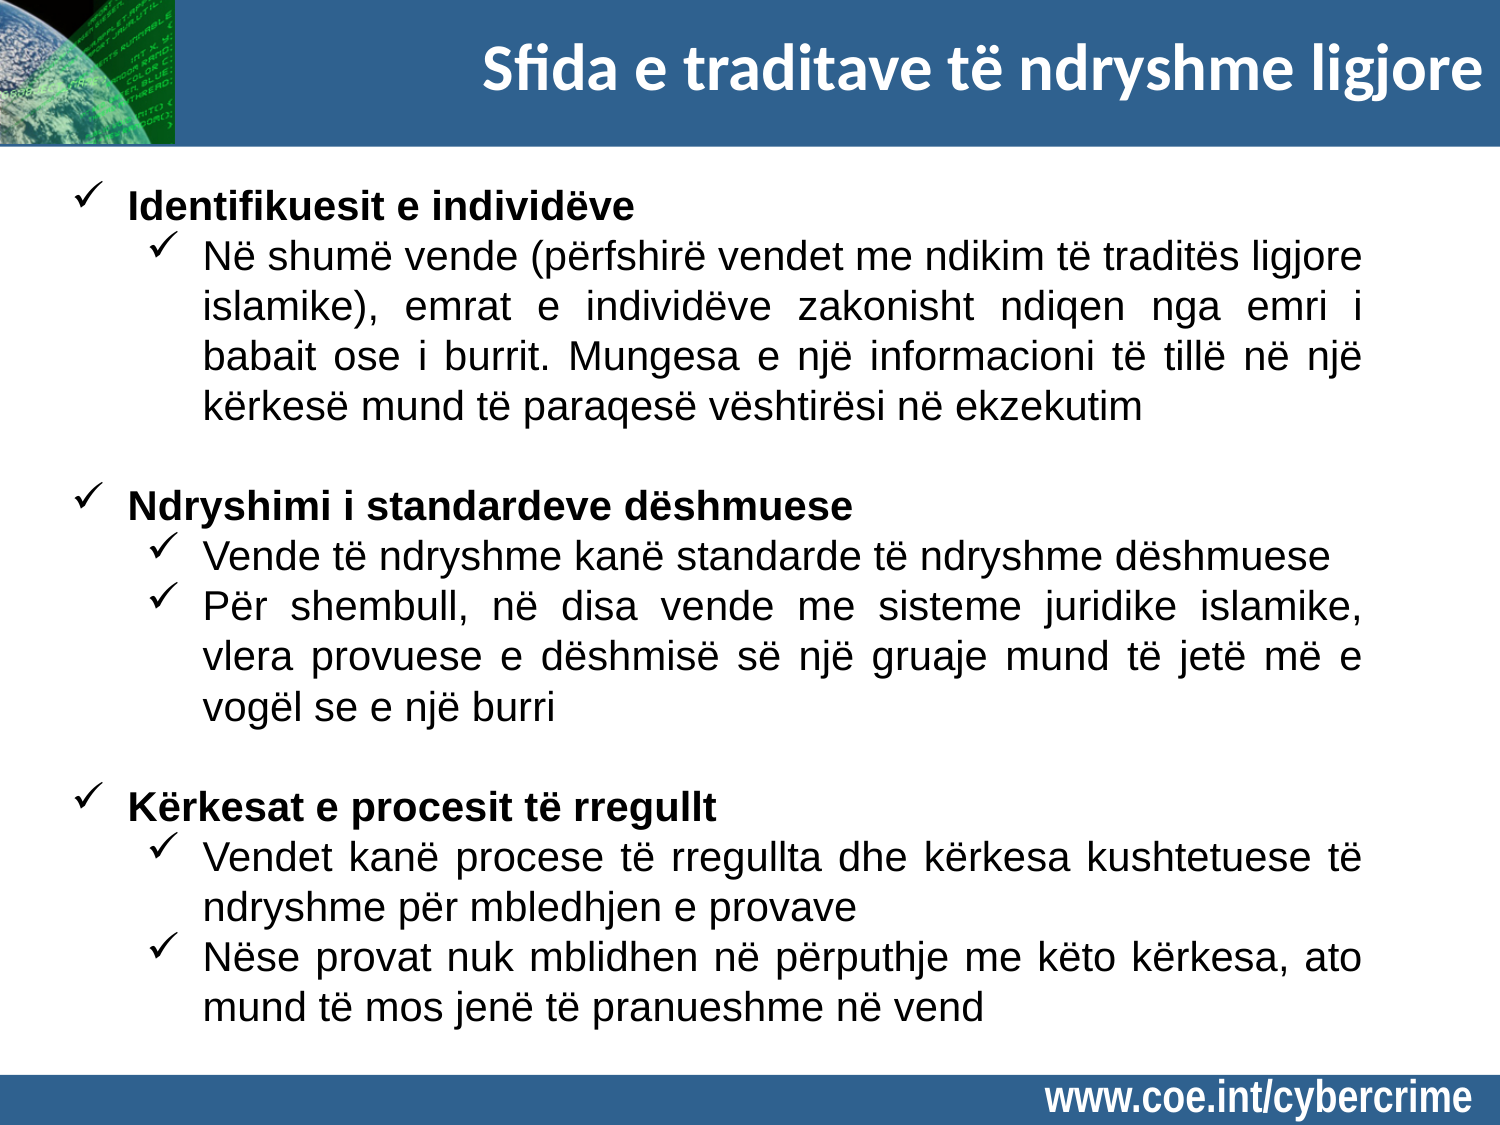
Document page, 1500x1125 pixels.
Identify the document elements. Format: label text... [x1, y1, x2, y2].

text_box www.coe.int/cybercrime [1030, 1059, 1500, 1125]
text_box Identifikuesit e individëve Në shumë vende (përfshirë vendet me ndikim të traditës ligjore islamike), emrat e individëve zakonisht ndiqen nga emri i babait ose i burrit. Mungesa e një informacioni të tillë në një kërkesë mund të paraqesë vështirësi në ekzekutim Ndryshimi i standardeve dëshmuese Vende të ndryshme kanë standarde të ndryshme dëshmuese Për shembull, në disa vende me sisteme juridike islamike, vlera provuese e dëshmisë së një gruaje mund të jetë më e vogël se e një burri Kërkesat e procesit të rregullt Vendet kanë procese të rregullta dhe kërkesa kushtetuese të ndryshme për mbledhjen e provave Nëse provat nuk mblidhen në përputhje me këto kërkesa, ato mund të mos jenë të pranueshme në vend [56, 171, 1379, 1037]
picture [0, 0, 175, 144]
text_box Sfida e traditave të ndryshme ligjore [177, 0, 1500, 149]
text_box [0, 1073, 1030, 1125]
